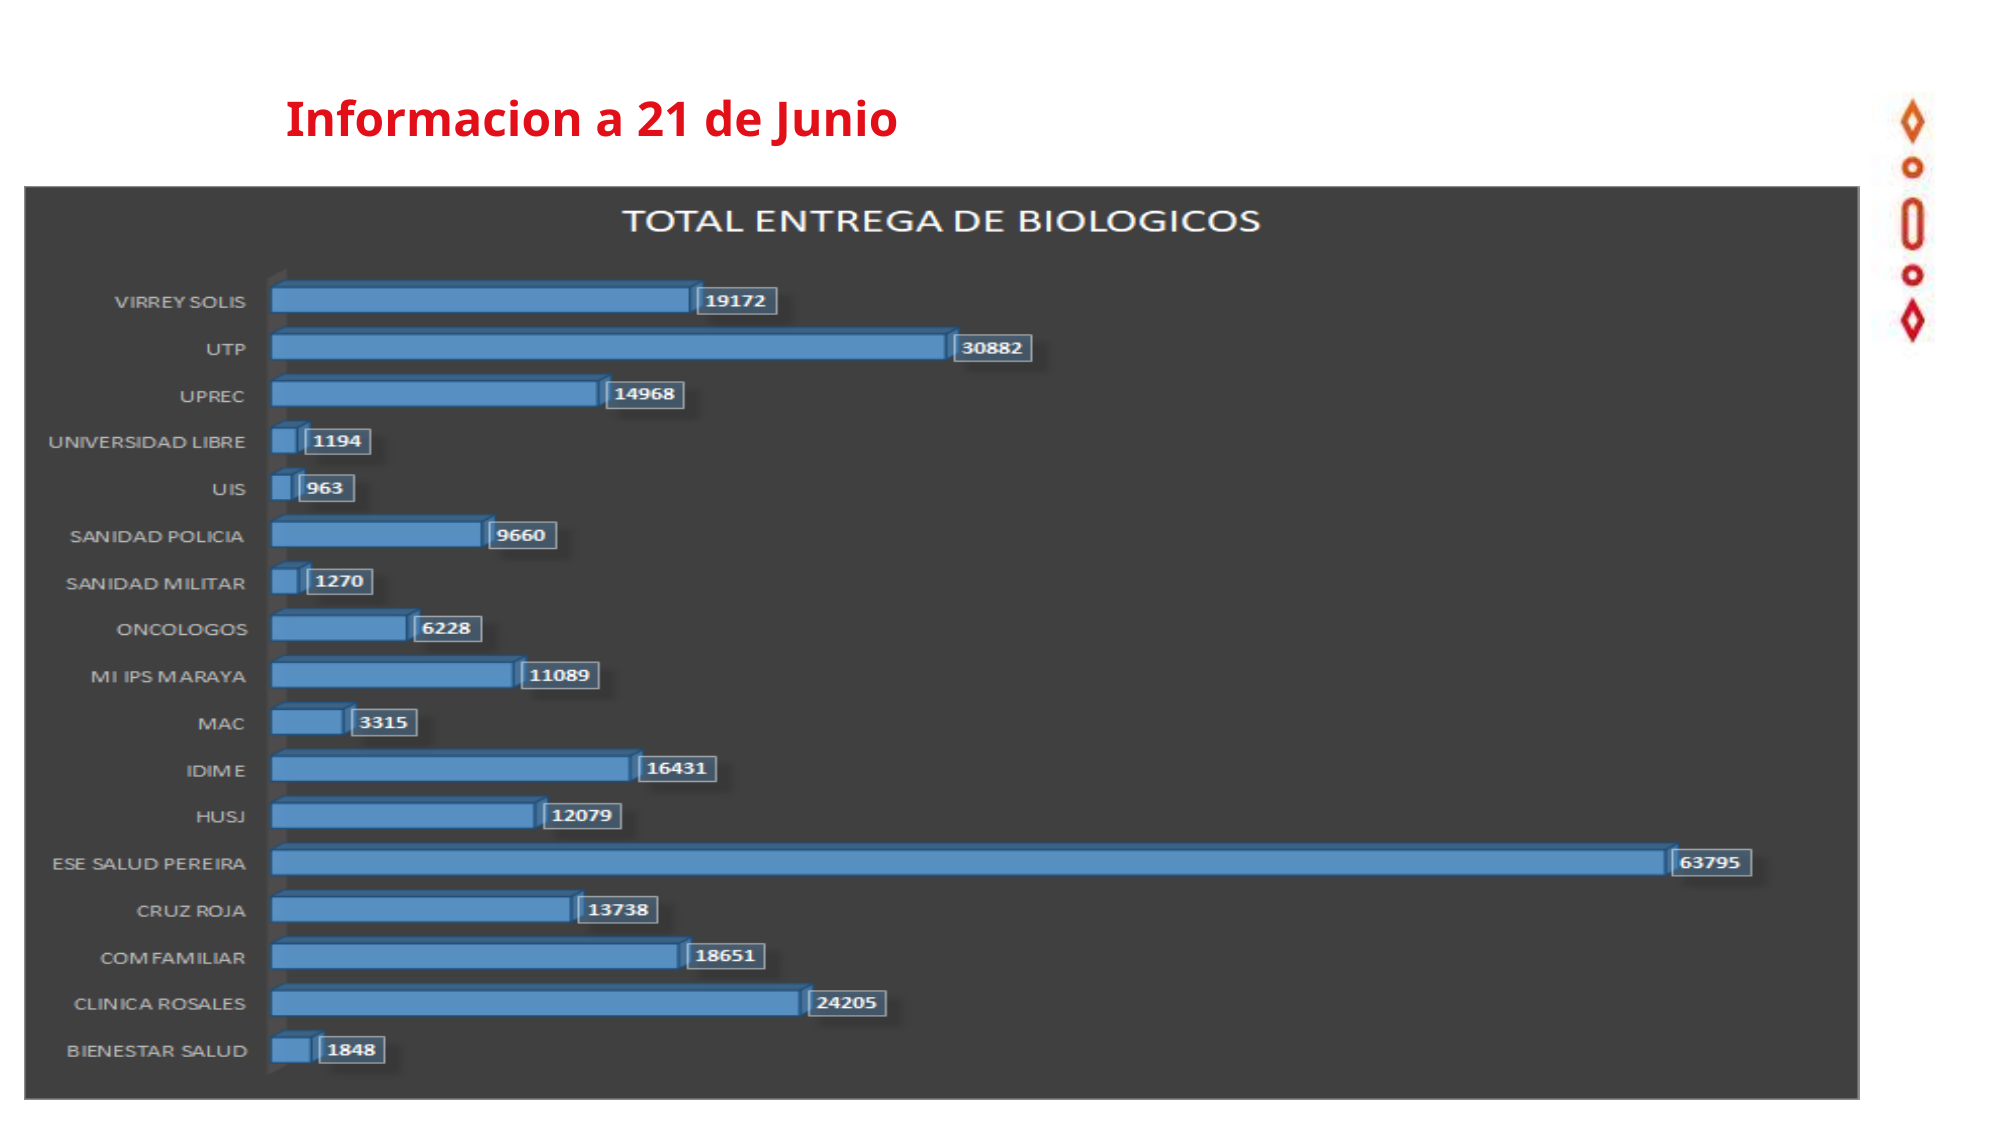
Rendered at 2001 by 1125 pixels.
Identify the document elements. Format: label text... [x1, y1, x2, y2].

text_box Informacion a 21 de Junio [270, 73, 1106, 161]
picture [0, 0, 2001, 1125]
